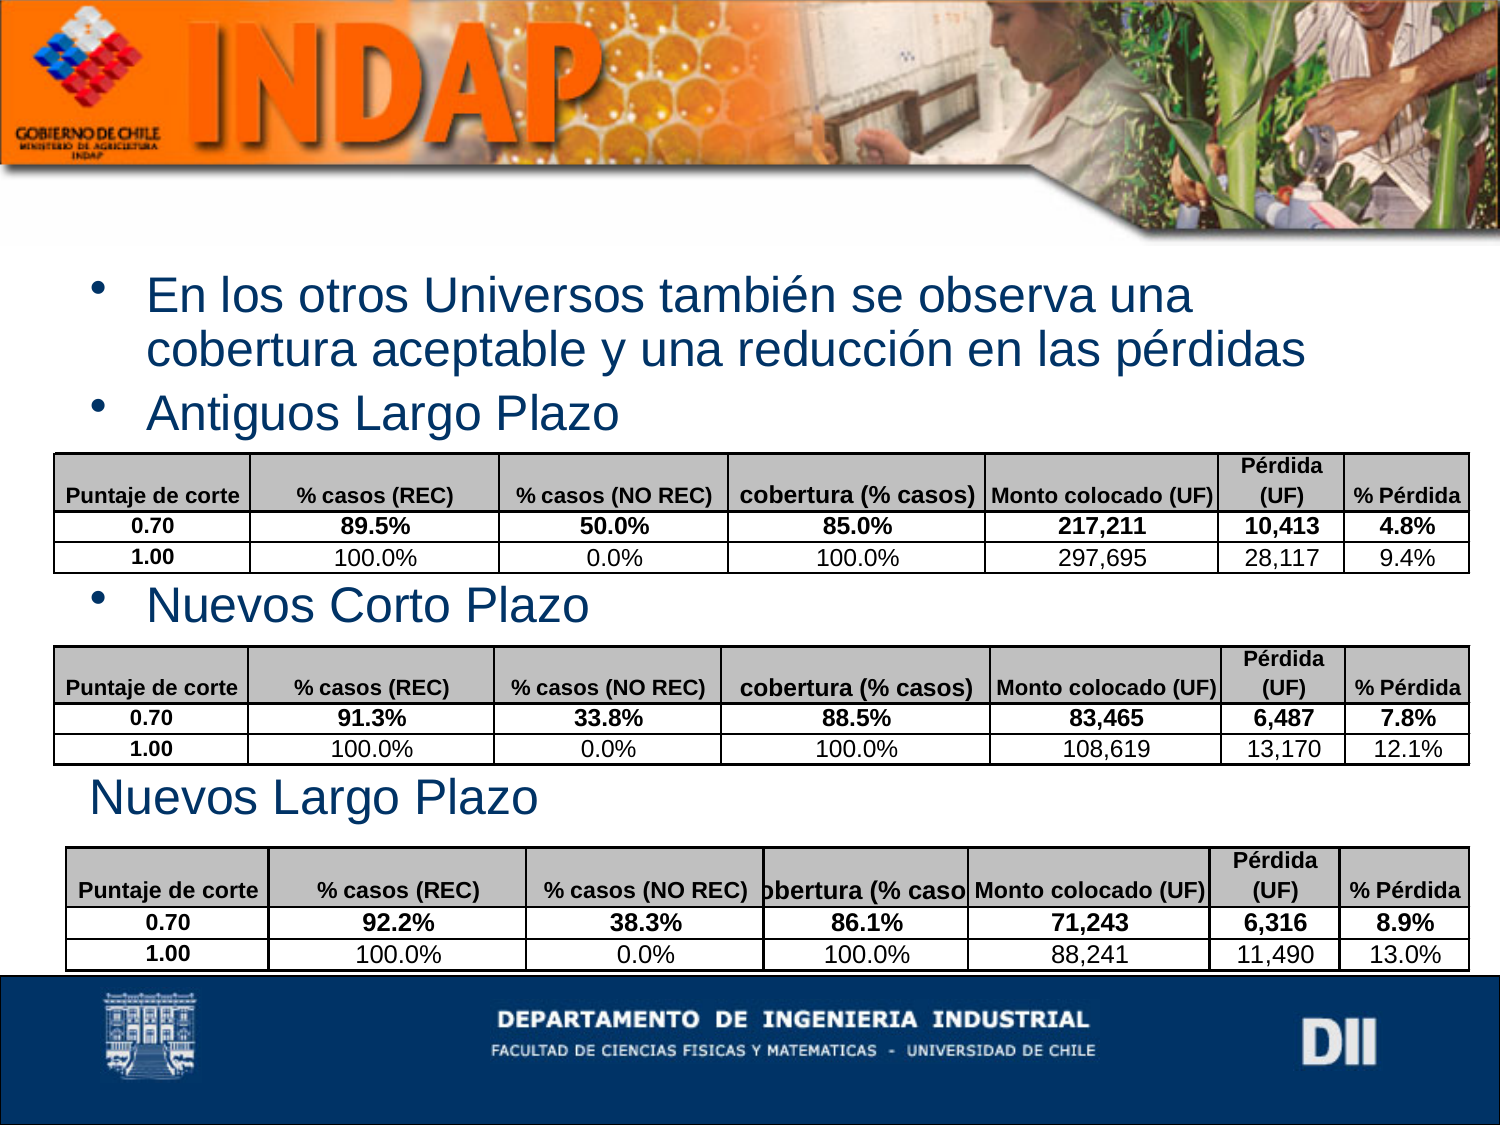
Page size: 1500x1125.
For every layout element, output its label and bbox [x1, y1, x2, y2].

picture [490, 1006, 1100, 1064]
picture [100, 1006, 202, 1083]
picture [1293, 1011, 1383, 1071]
text_box [52, 262, 1471, 1006]
picture [0, 0, 1500, 246]
